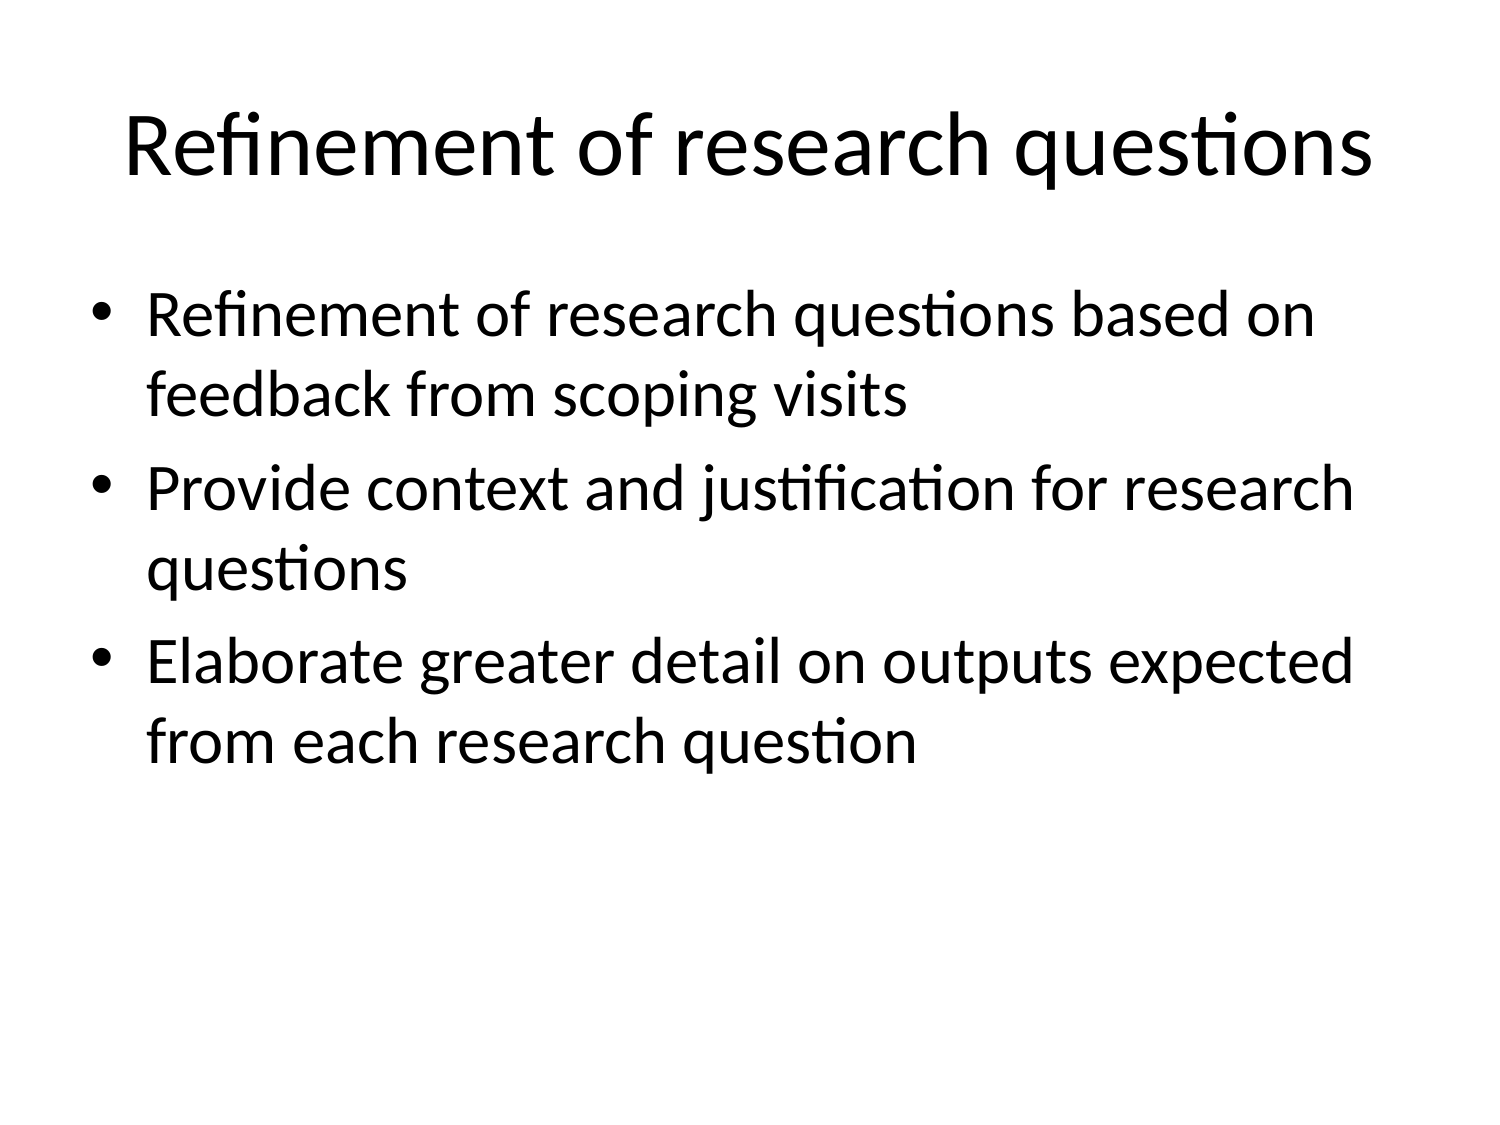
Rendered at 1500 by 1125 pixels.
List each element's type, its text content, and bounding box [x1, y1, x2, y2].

title Refinement of research questions [75, 45, 1425, 233]
list Refinement of research questions based on feedback from scoping visits Provide context and justification for research questions Elaborate greater detail on outputs expected from each research question [75, 262, 1425, 1005]
